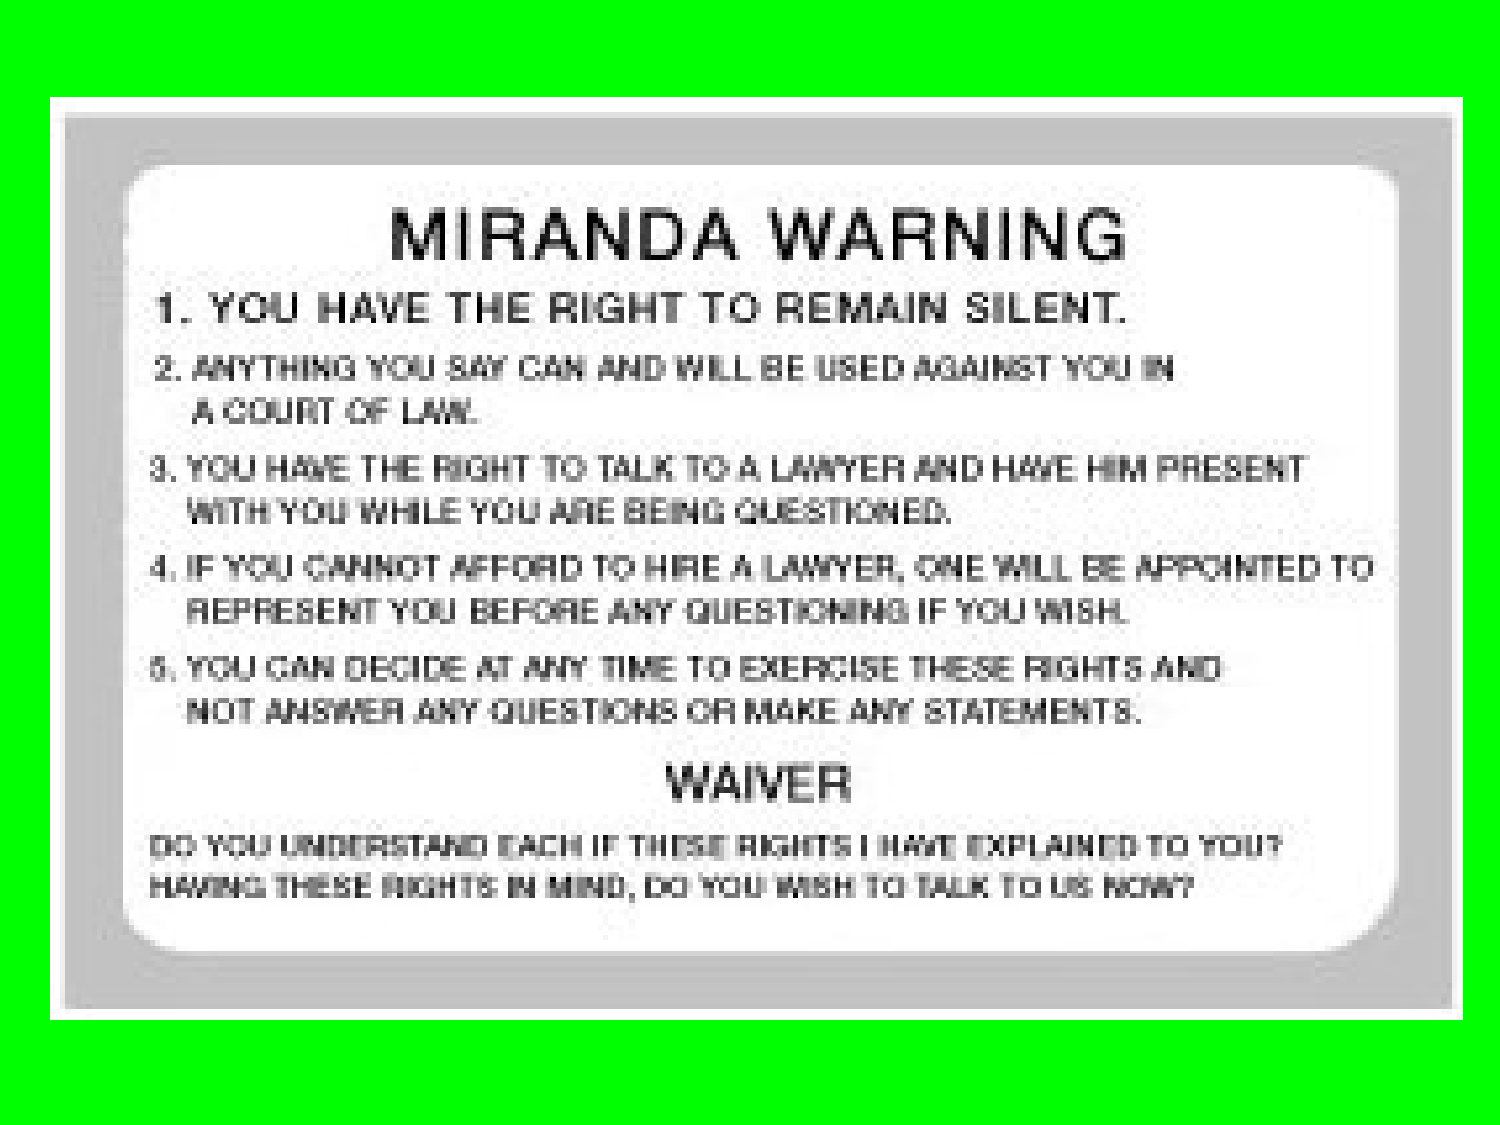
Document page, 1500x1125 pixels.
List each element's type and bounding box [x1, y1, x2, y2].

picture [49, 97, 1463, 1020]
